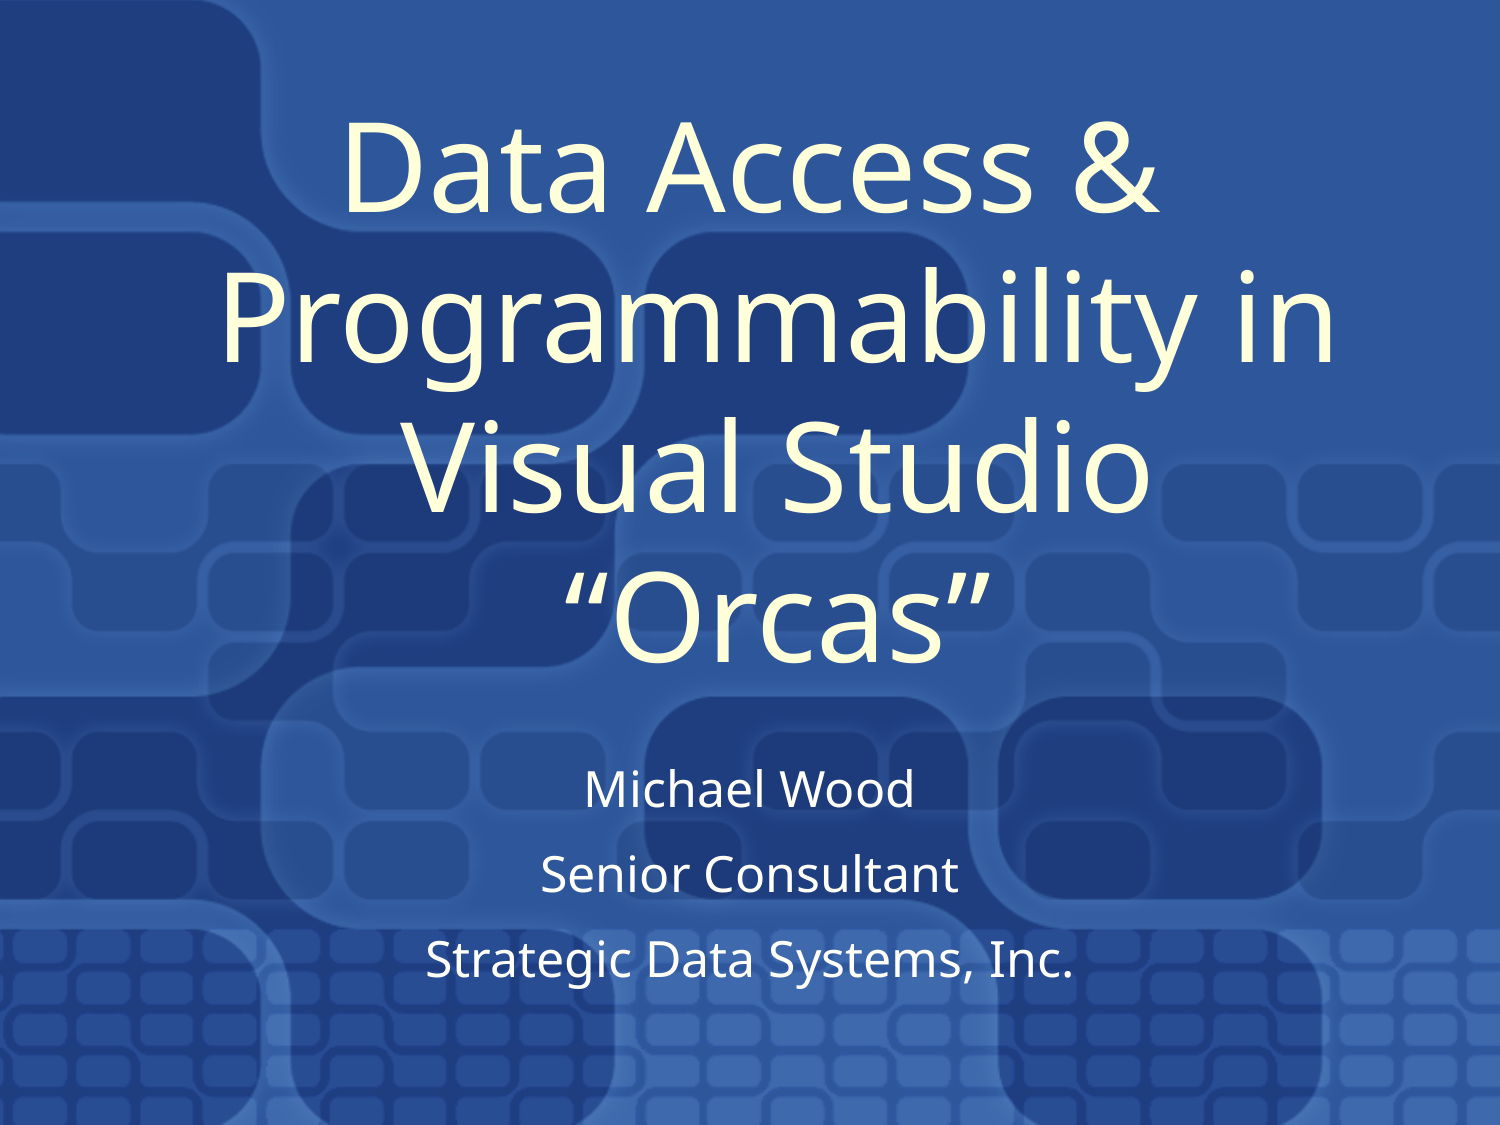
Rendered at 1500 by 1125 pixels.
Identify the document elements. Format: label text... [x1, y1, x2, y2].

picture [0, 0, 1500, 1125]
subtitle Michael Wood Senior Consultant Strategic Data Systems, Inc. [224, 749, 1276, 1038]
title Data Access & Programmability in Visual Studio “Orcas” [112, 349, 1388, 591]
